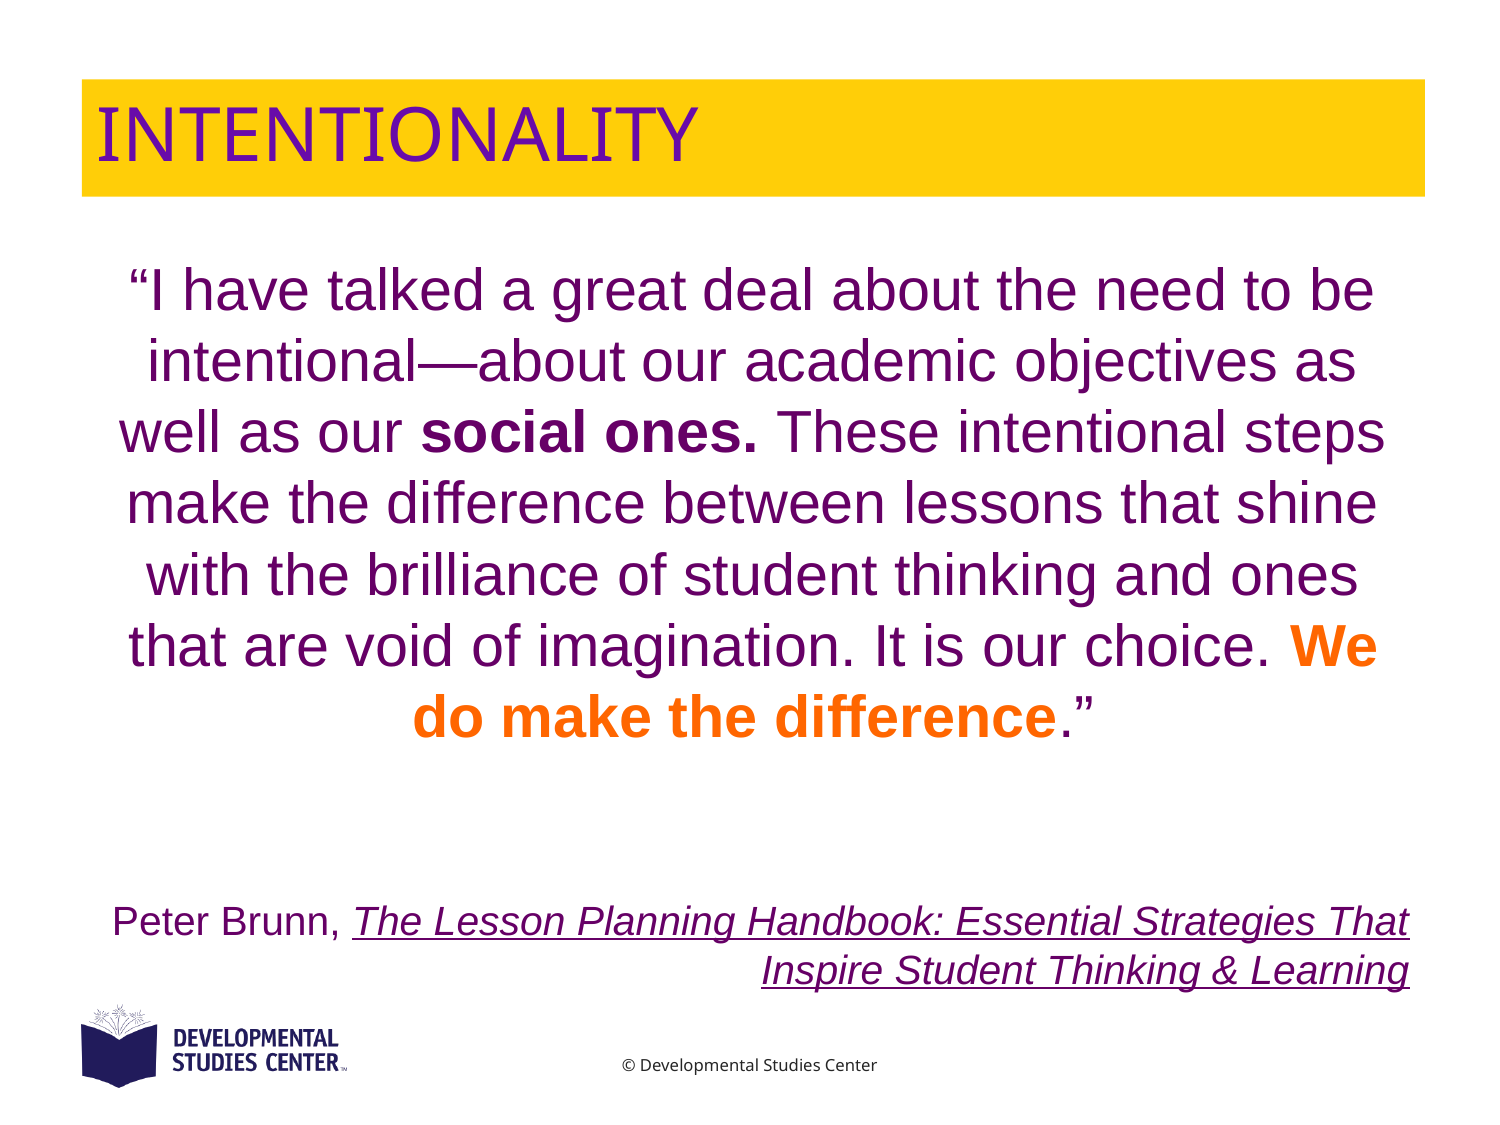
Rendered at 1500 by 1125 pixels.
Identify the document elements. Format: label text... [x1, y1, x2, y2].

title INTENTIONALITY [81, 79, 1425, 197]
picture [81, 1005, 347, 1088]
list “I have talked a great deal about the need to be intentional—about our academic objectives as well as our social ones. These intentional steps make the difference between lessons that shine with the brilliance of student thinking and ones that are void of imagination. It is our choice. We do make the difference.” Peter Brunn, The Lesson Planning Handbook: Essential Strategies That Inspire Student Thinking & Learning [81, 243, 1425, 1005]
